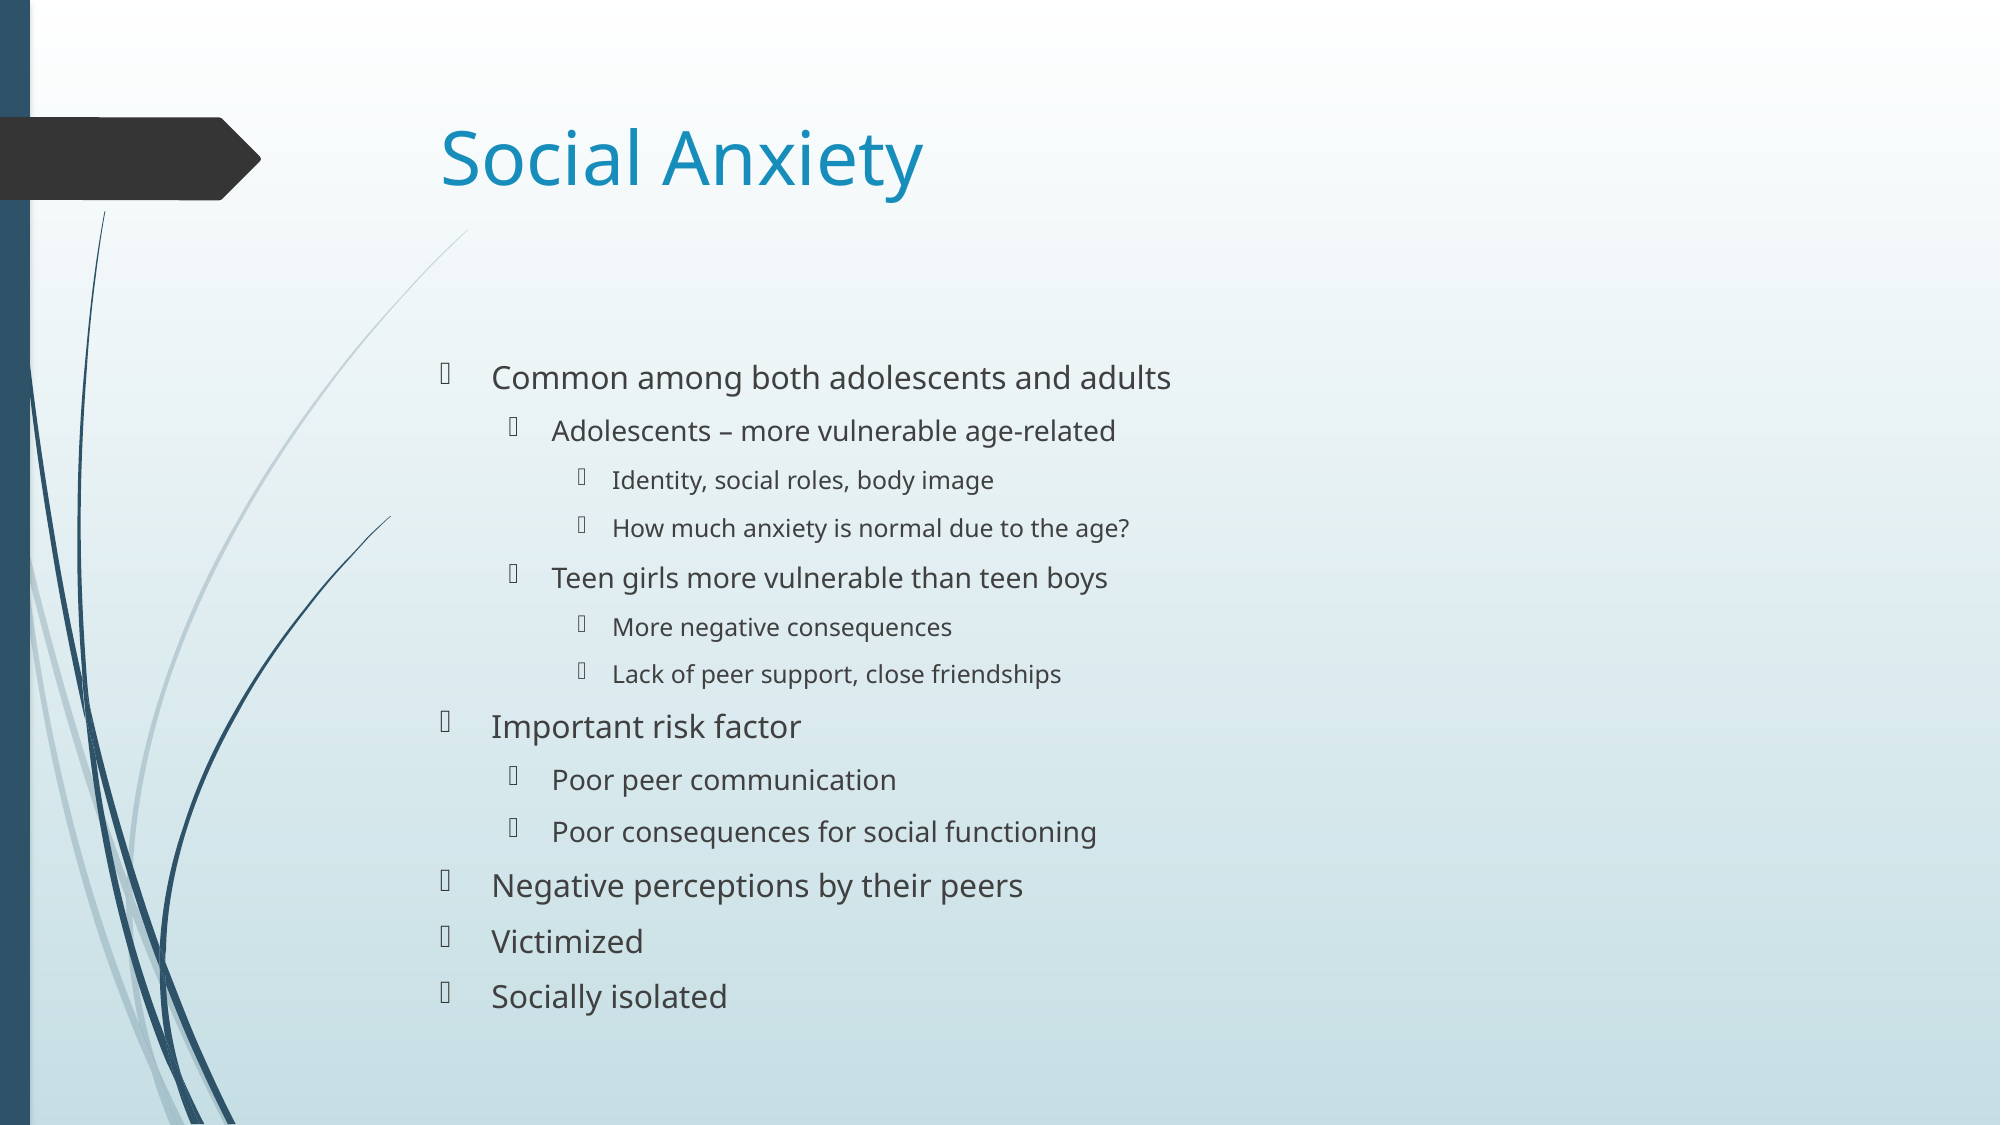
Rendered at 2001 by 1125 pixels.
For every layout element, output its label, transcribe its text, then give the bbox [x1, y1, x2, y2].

list Common among both adolescents and adults Adolescents – more vulnerable age-related Identity, social roles, body image How much anxiety is normal due to the age? Teen girls more vulnerable than teen boys More negative consequences Lack of peer support, close friendships Important risk factor Poor peer communication Poor consequences for social functioning Negative perceptions by their peers Victimized Socially isolated [424, 350, 1888, 1023]
title Social Anxiety [425, 102, 1888, 313]
